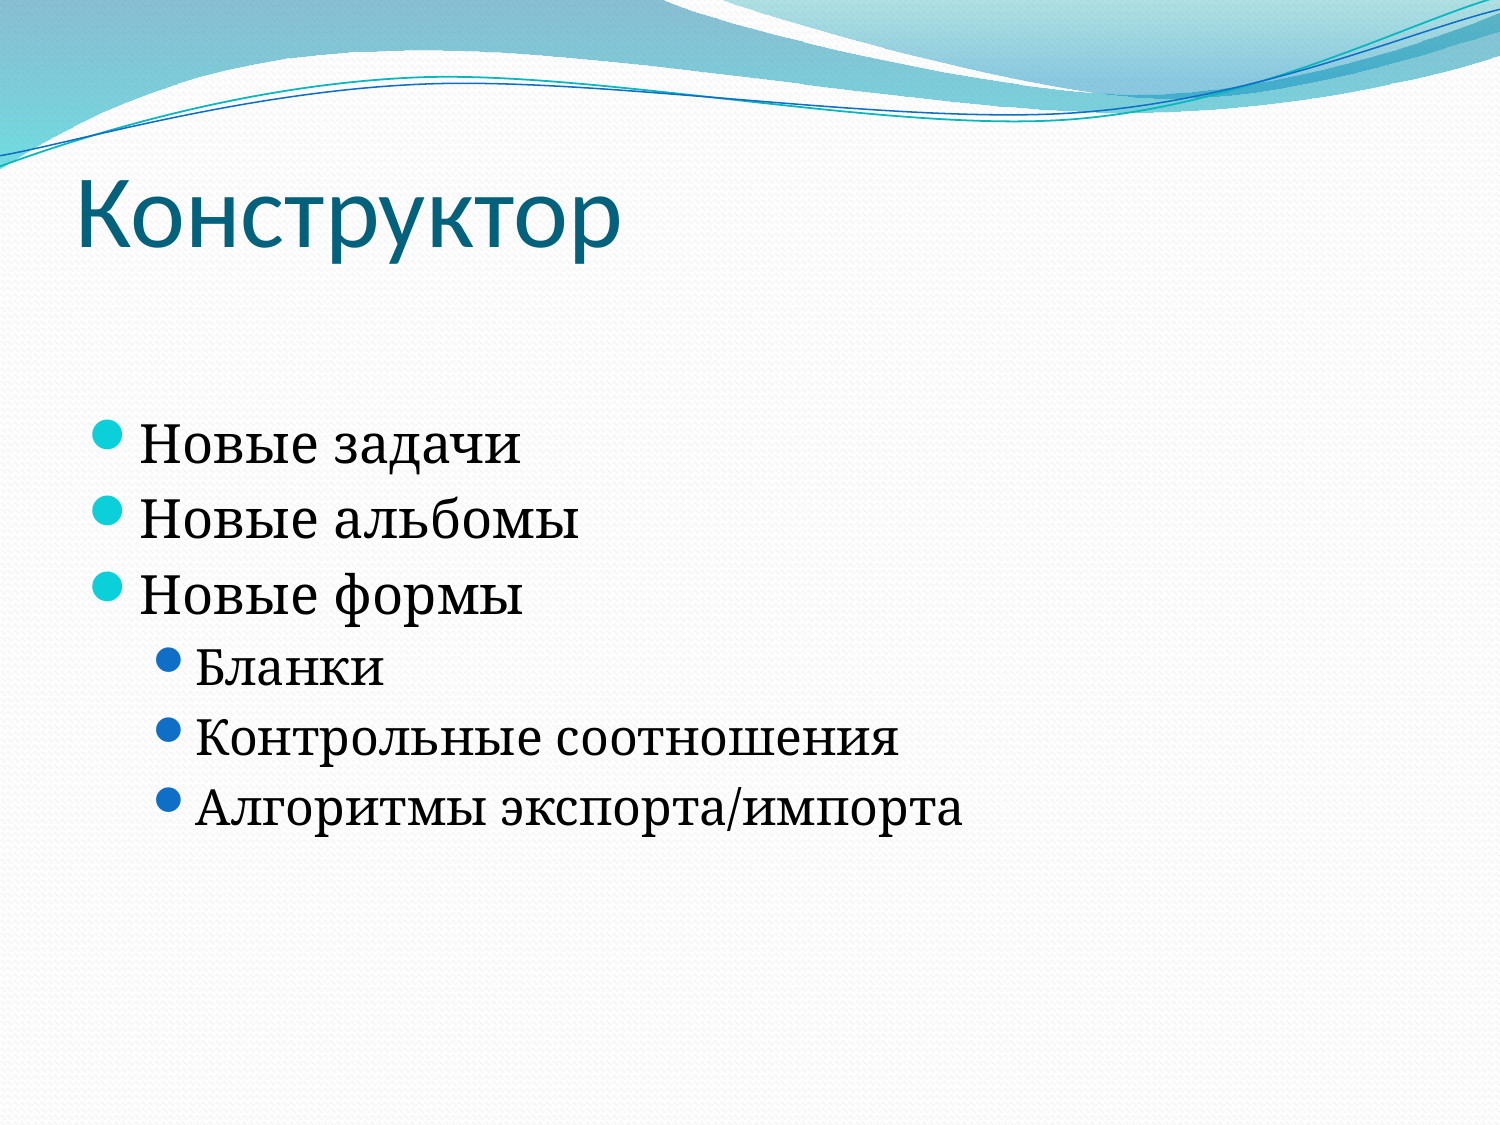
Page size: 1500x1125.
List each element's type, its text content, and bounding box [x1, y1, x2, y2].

title Конструктор [75, 129, 1425, 269]
list Новые задачи Новые альбомы Новые формы Бланки Контрольные соотношения Алгоритмы экспорта/импорта [73, 401, 1424, 971]
